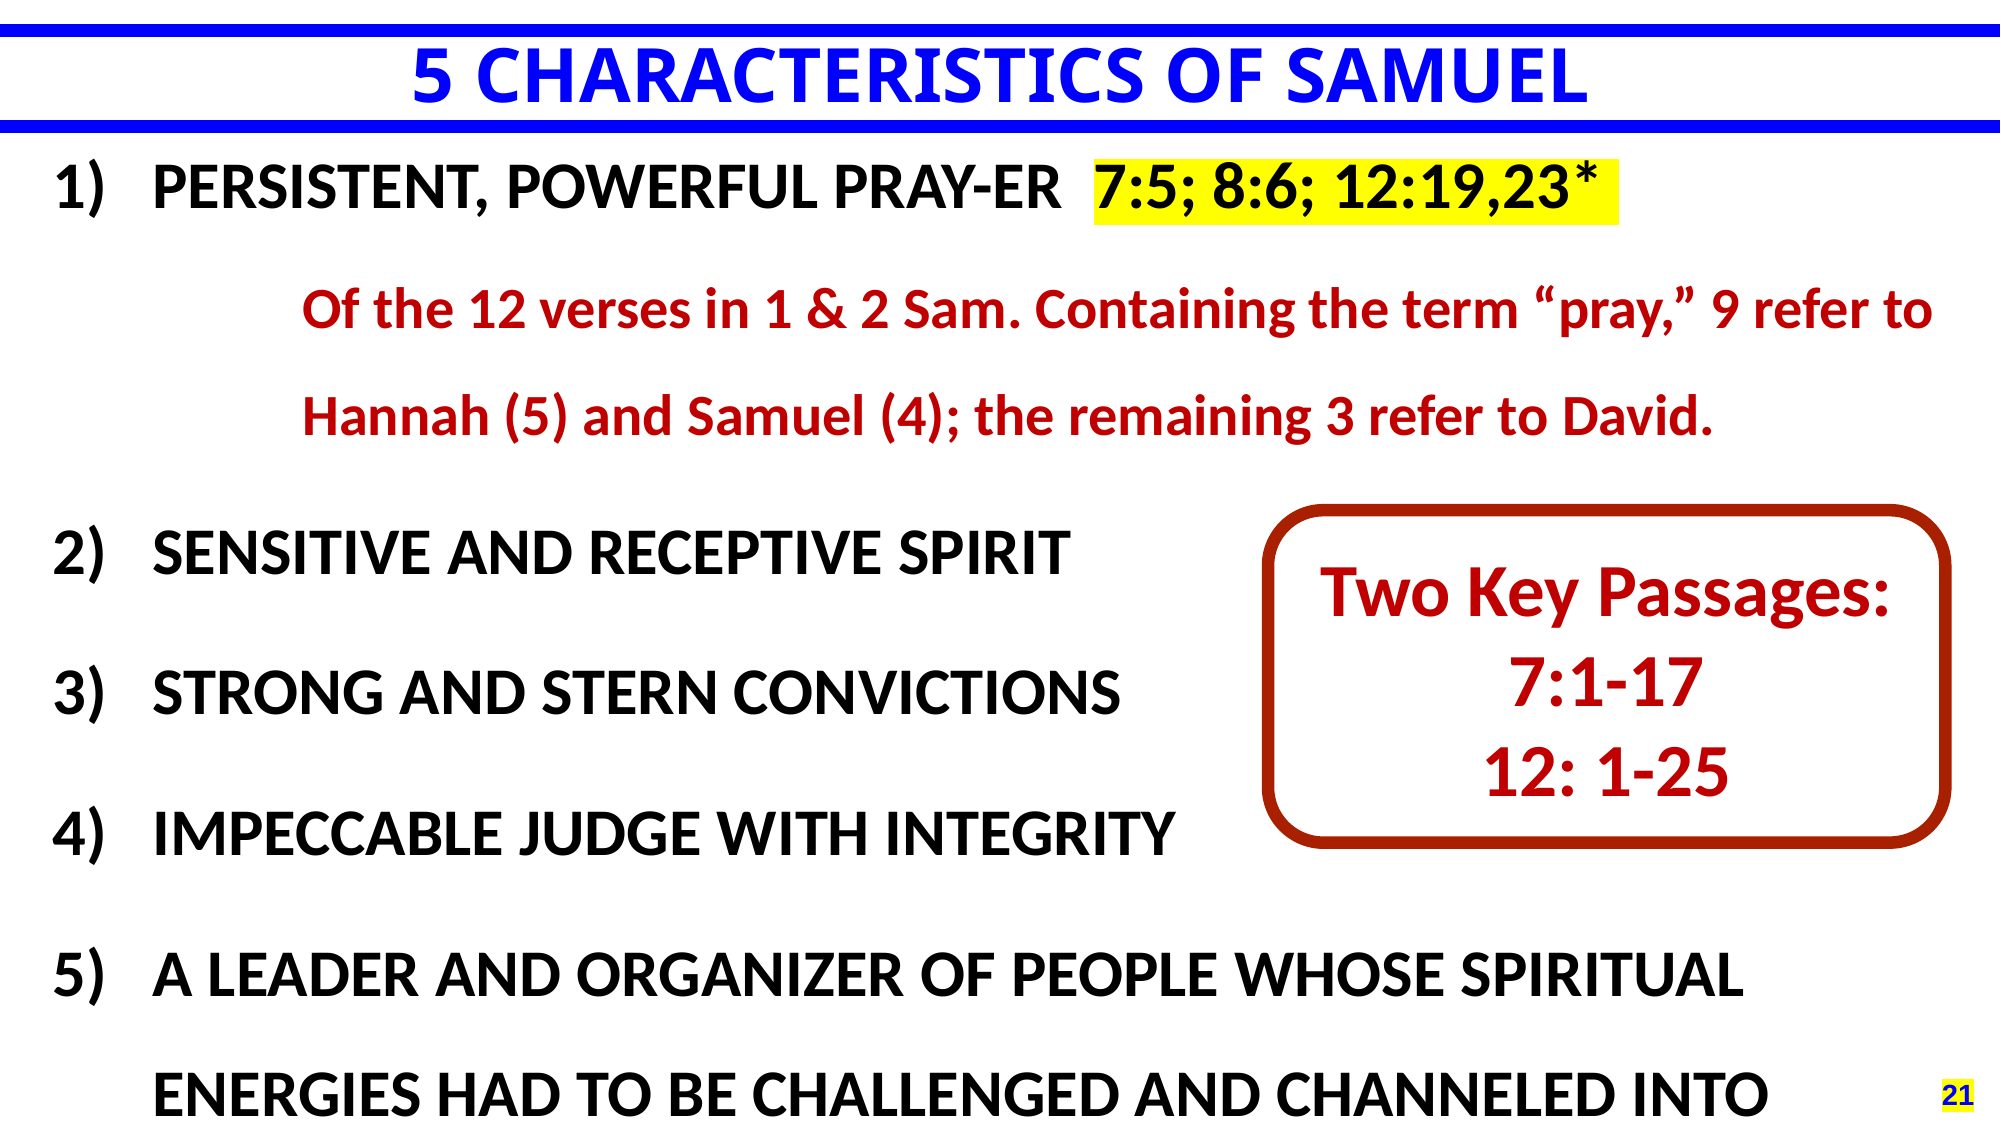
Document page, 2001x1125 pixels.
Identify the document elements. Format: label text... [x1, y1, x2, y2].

list PERSISTENT, POWERFUL PRAY-ER 7:5; 8:6; 12:19,23* Of the 12 verses in 1 & 2 Sam. Containing the term “pray,” 9 refer to Hannah (5) and Samuel (4); the remaining 3 refer to David. SENSITIVE AND RECEPTIVE SPIRIT STRONG AND STERN CONVICTIONS IMPECCABLE JUDGE WITH INTEGRITY A LEADER AND ORGANIZER OF PEOPLE WHOSE SPIRITUAL ENERGIES HAD TO BE CHALLENGED AND CHANNELED INTO GODLY DIRECTIONS [37, 94, 1959, 1063]
slide_number 21 [1639, 1040, 1990, 1119]
text_box Two Key Passages: 7:1-17 12: 1-25 [1266, 509, 1947, 844]
title 5 CHARACTERISTICS OF SAMUEL [0, 30, 2000, 127]
